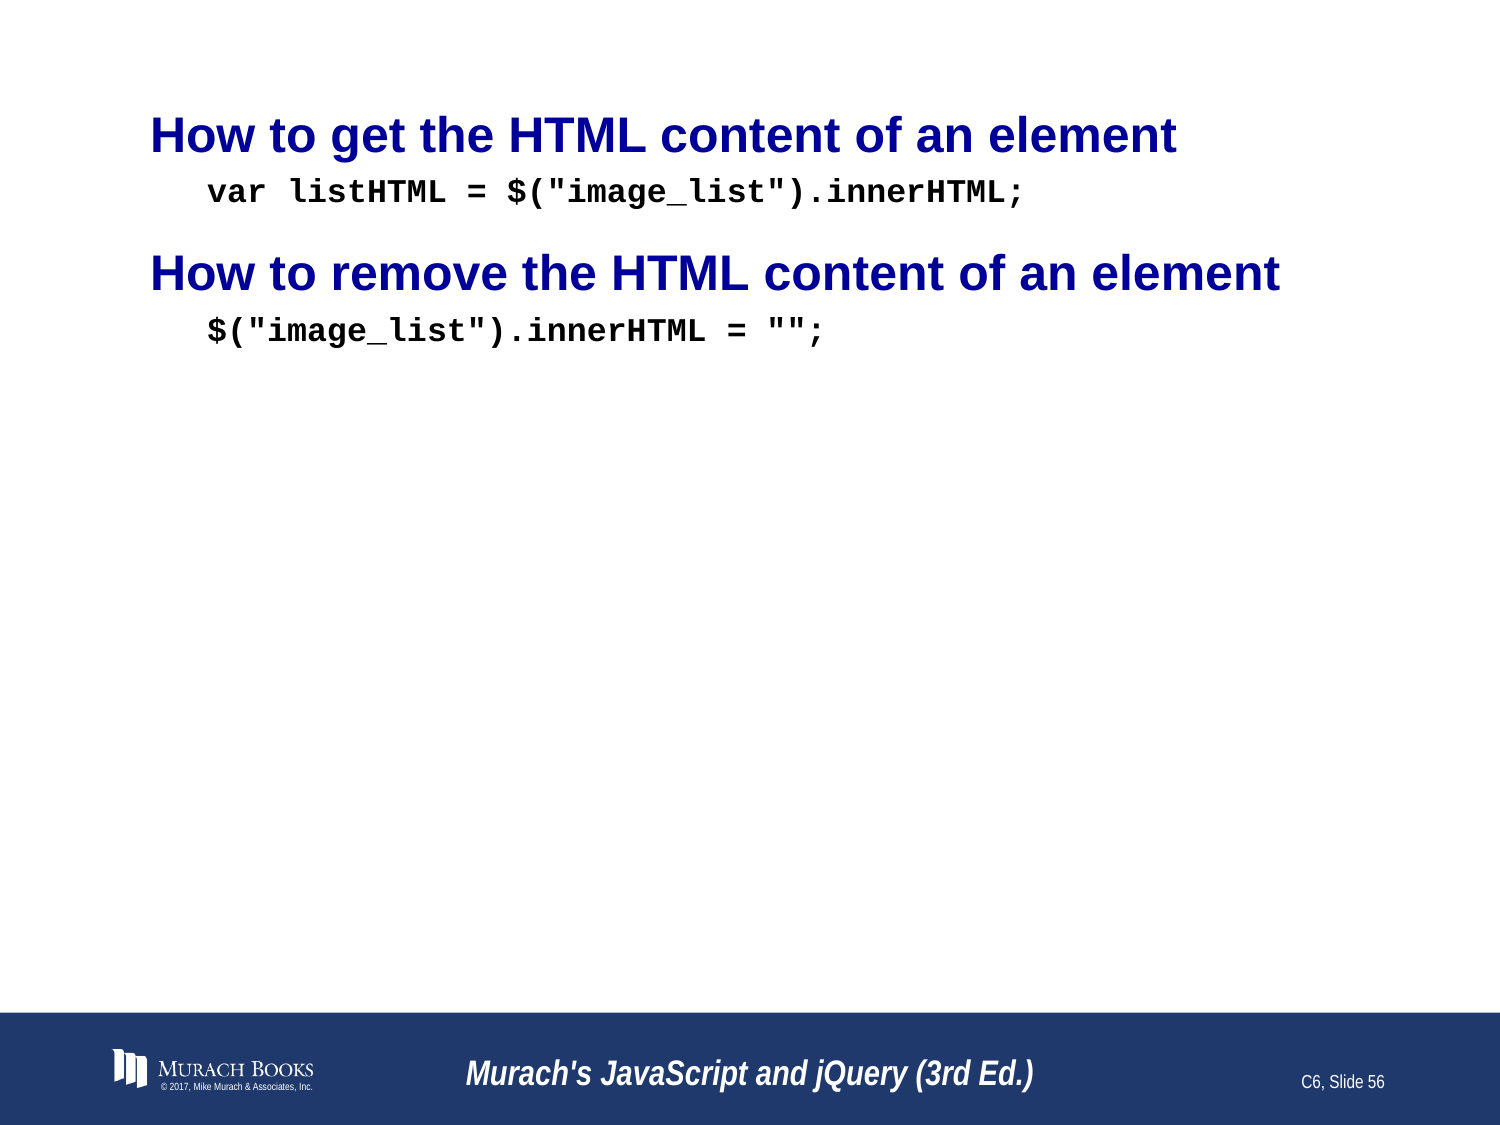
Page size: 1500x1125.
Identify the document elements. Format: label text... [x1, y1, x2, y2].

footer © 2017, Mike Murach & Associates, Inc. [12, 1025, 463, 1100]
title How to get the HTML content of an element [150, 102, 1350, 164]
slide_number C6, Slide 56 [1087, 1025, 1400, 1100]
slide_number Murach's JavaScript and jQuery (3rd Ed.) [463, 1025, 1050, 1100]
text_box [149, 174, 1350, 352]
